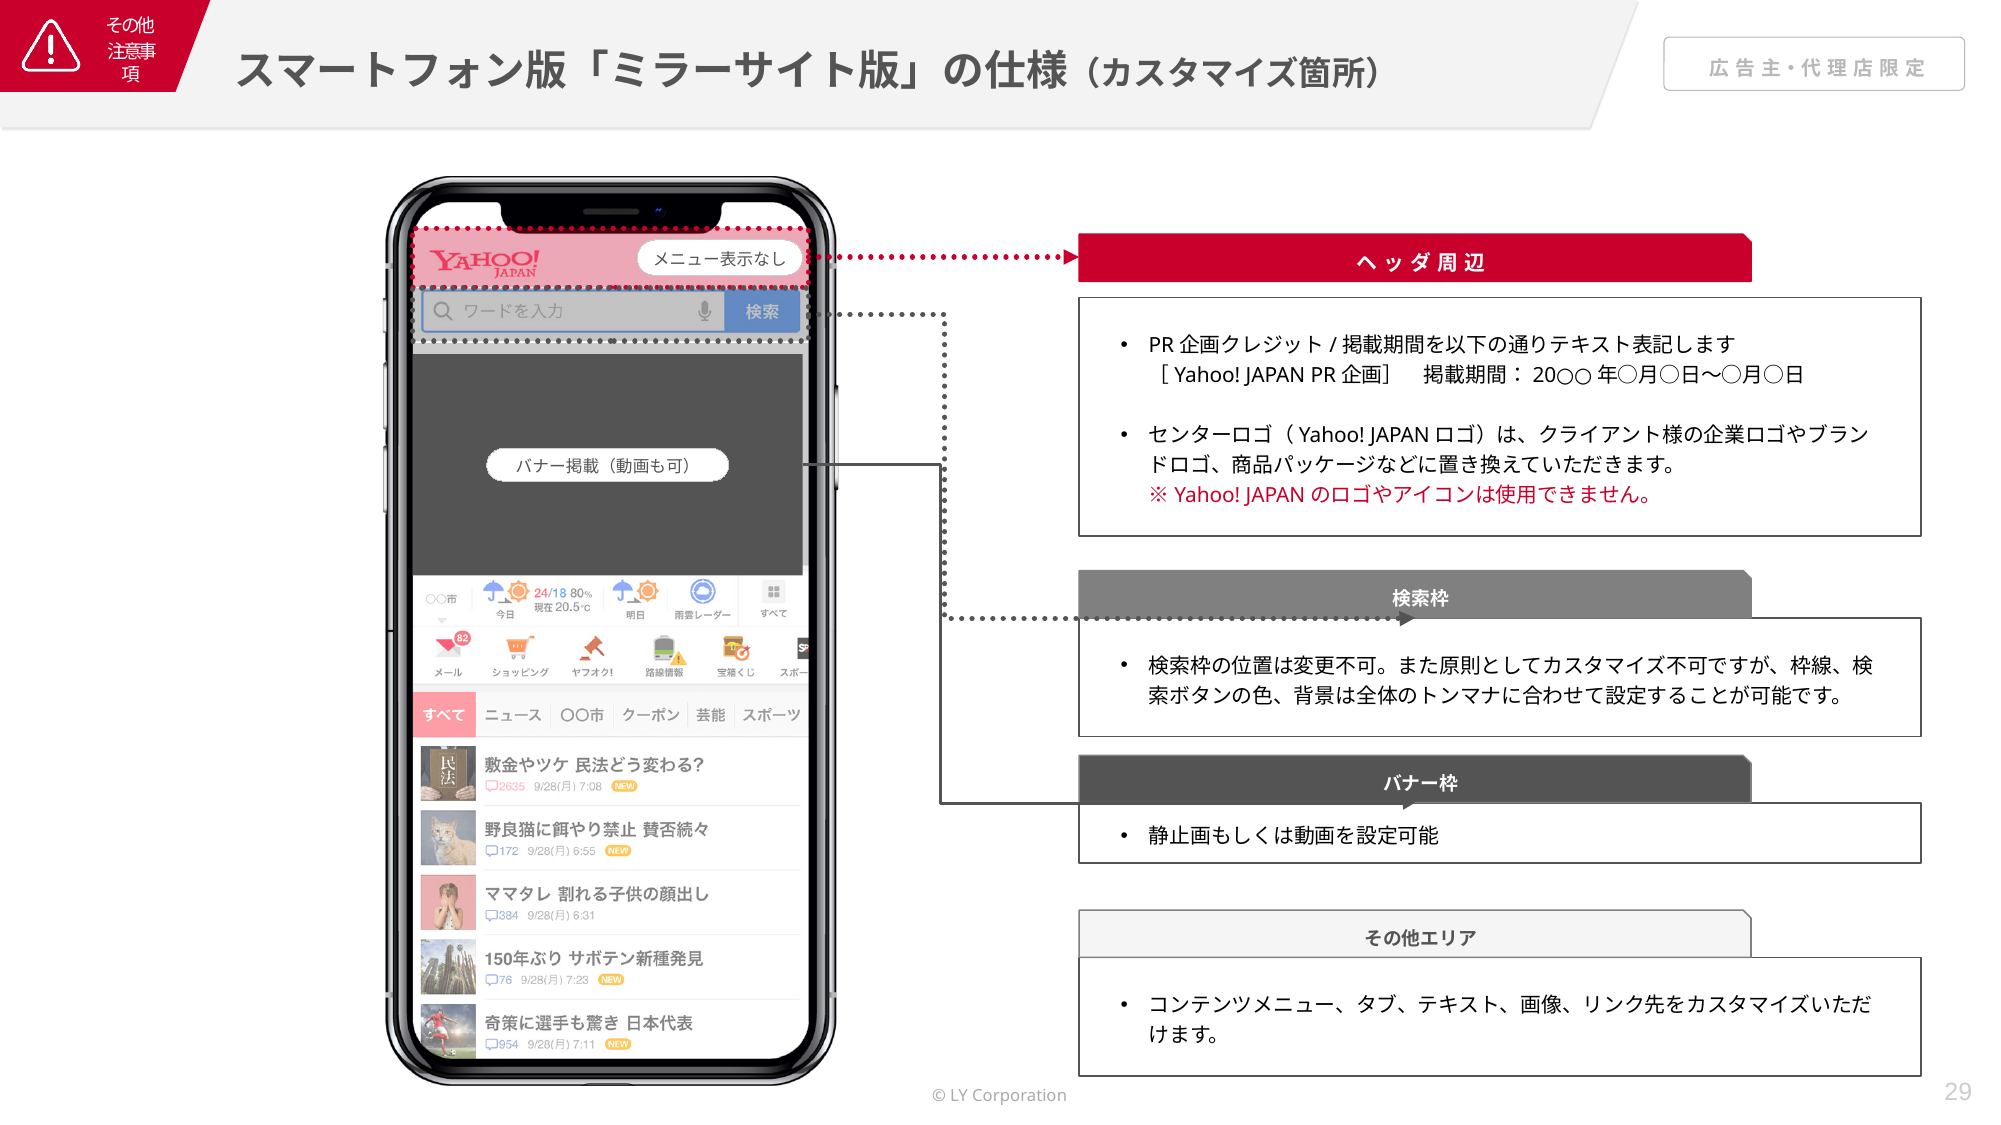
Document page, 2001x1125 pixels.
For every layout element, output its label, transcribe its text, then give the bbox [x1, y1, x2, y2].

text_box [1078, 234, 1922, 538]
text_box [1078, 909, 1922, 1077]
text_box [382, 176, 839, 1090]
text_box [808, 314, 1080, 464]
list スマートフォン版「ミラーサイト版」の仕様（カスタマイズ箇所） [234, 41, 1570, 97]
picture [16, 12, 84, 80]
list その他 注意事項 [98, 12, 170, 81]
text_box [1085, 570, 1922, 737]
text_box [1078, 755, 1922, 892]
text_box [802, 464, 1080, 780]
